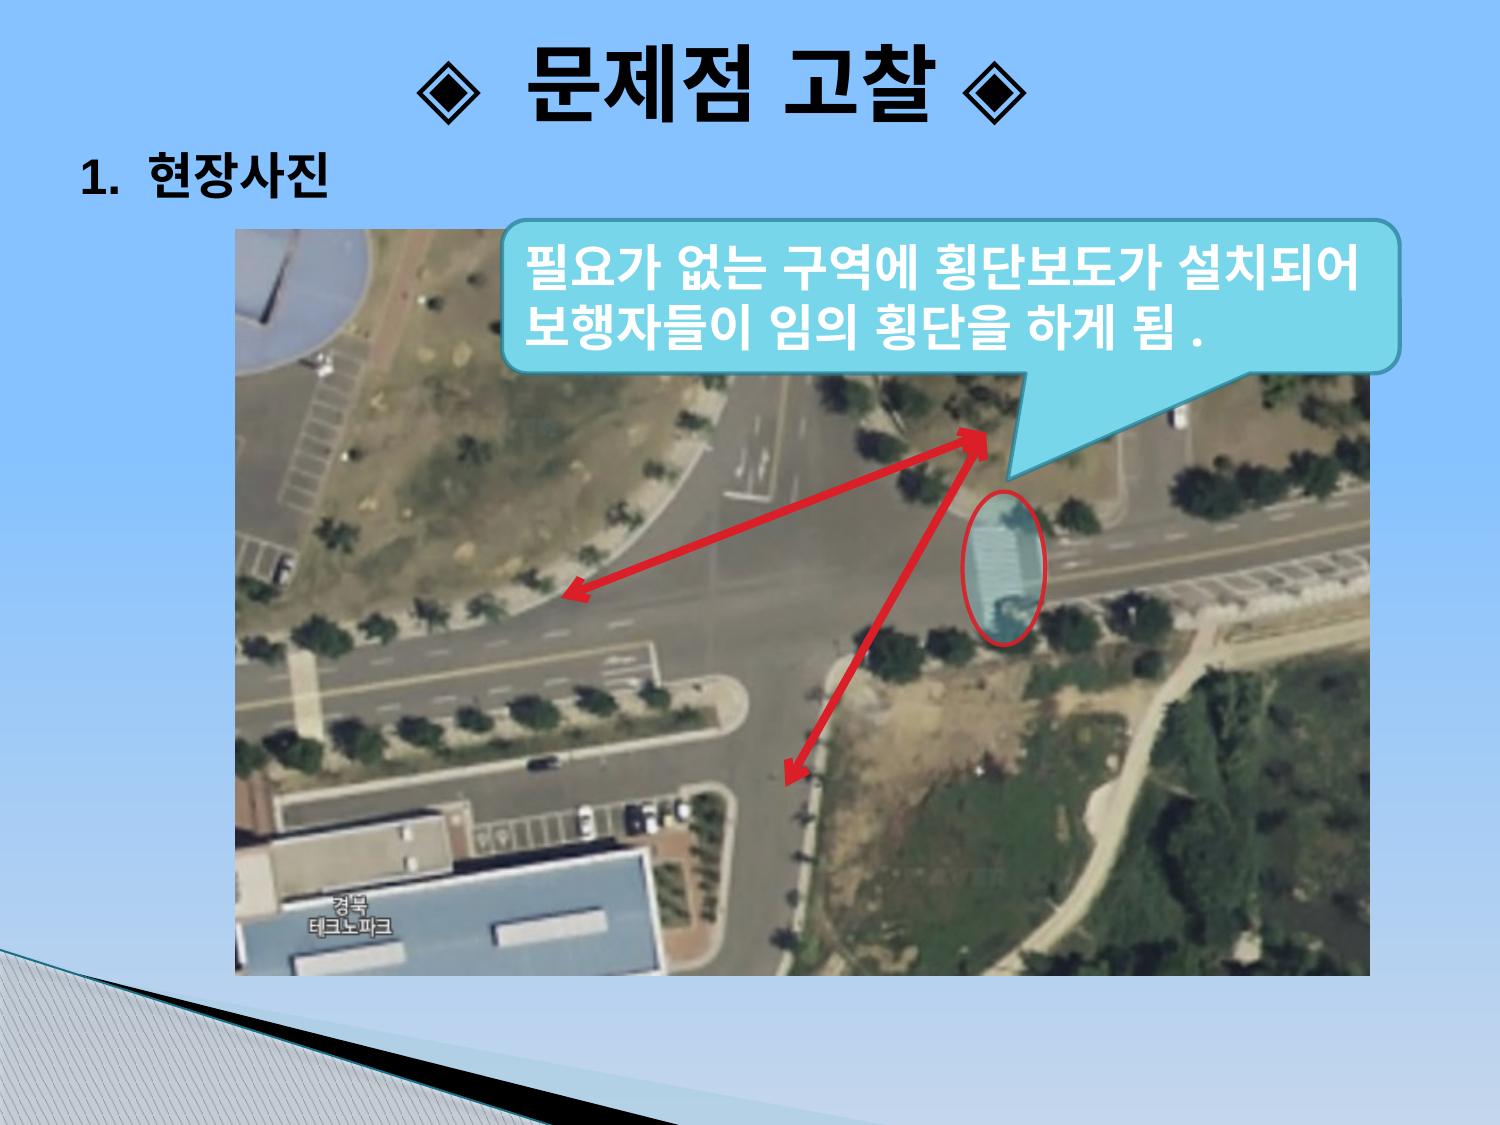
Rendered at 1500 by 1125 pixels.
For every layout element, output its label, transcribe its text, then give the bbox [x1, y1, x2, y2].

title ◈ 문제점 고찰 ◈ [46, 23, 1397, 141]
text_box 필요가 없는 구역에 횡단보도가 설치되어 보행자들이 임의 횡단을 하게 됨. [502, 215, 1405, 378]
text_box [708, 509, 1064, 711]
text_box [560, 432, 987, 599]
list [235, 228, 1370, 977]
text_box 1. 현장사진 [64, 137, 408, 212]
